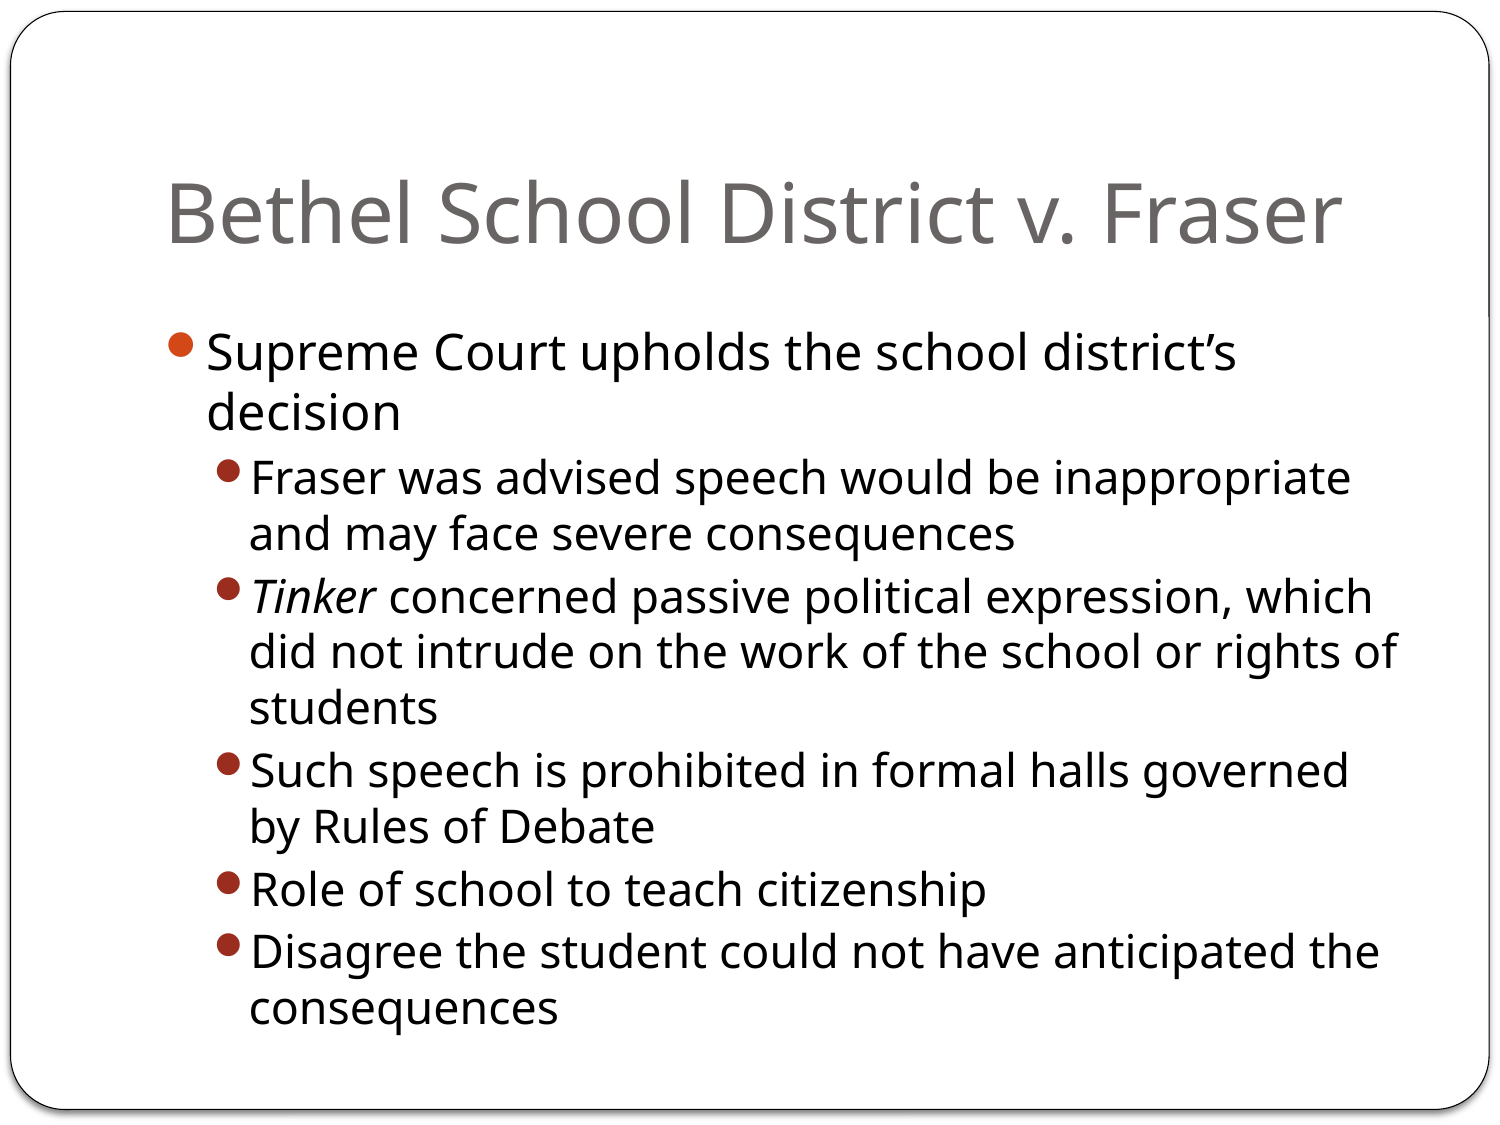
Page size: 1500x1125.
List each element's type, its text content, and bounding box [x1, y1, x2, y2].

title Bethel School District v. Fraser [150, 87, 1425, 275]
list Supreme Court upholds the school district’s decision Fraser was advised speech would be inappropriate and may face severe consequences Tinker concerned passive political expression, which did not intrude on the work of the school or rights of students Such speech is prohibited in formal halls governed by Rules of Debate Role of school to teach citizenship Disagree the student could not have anticipated the consequences [150, 312, 1425, 1050]
